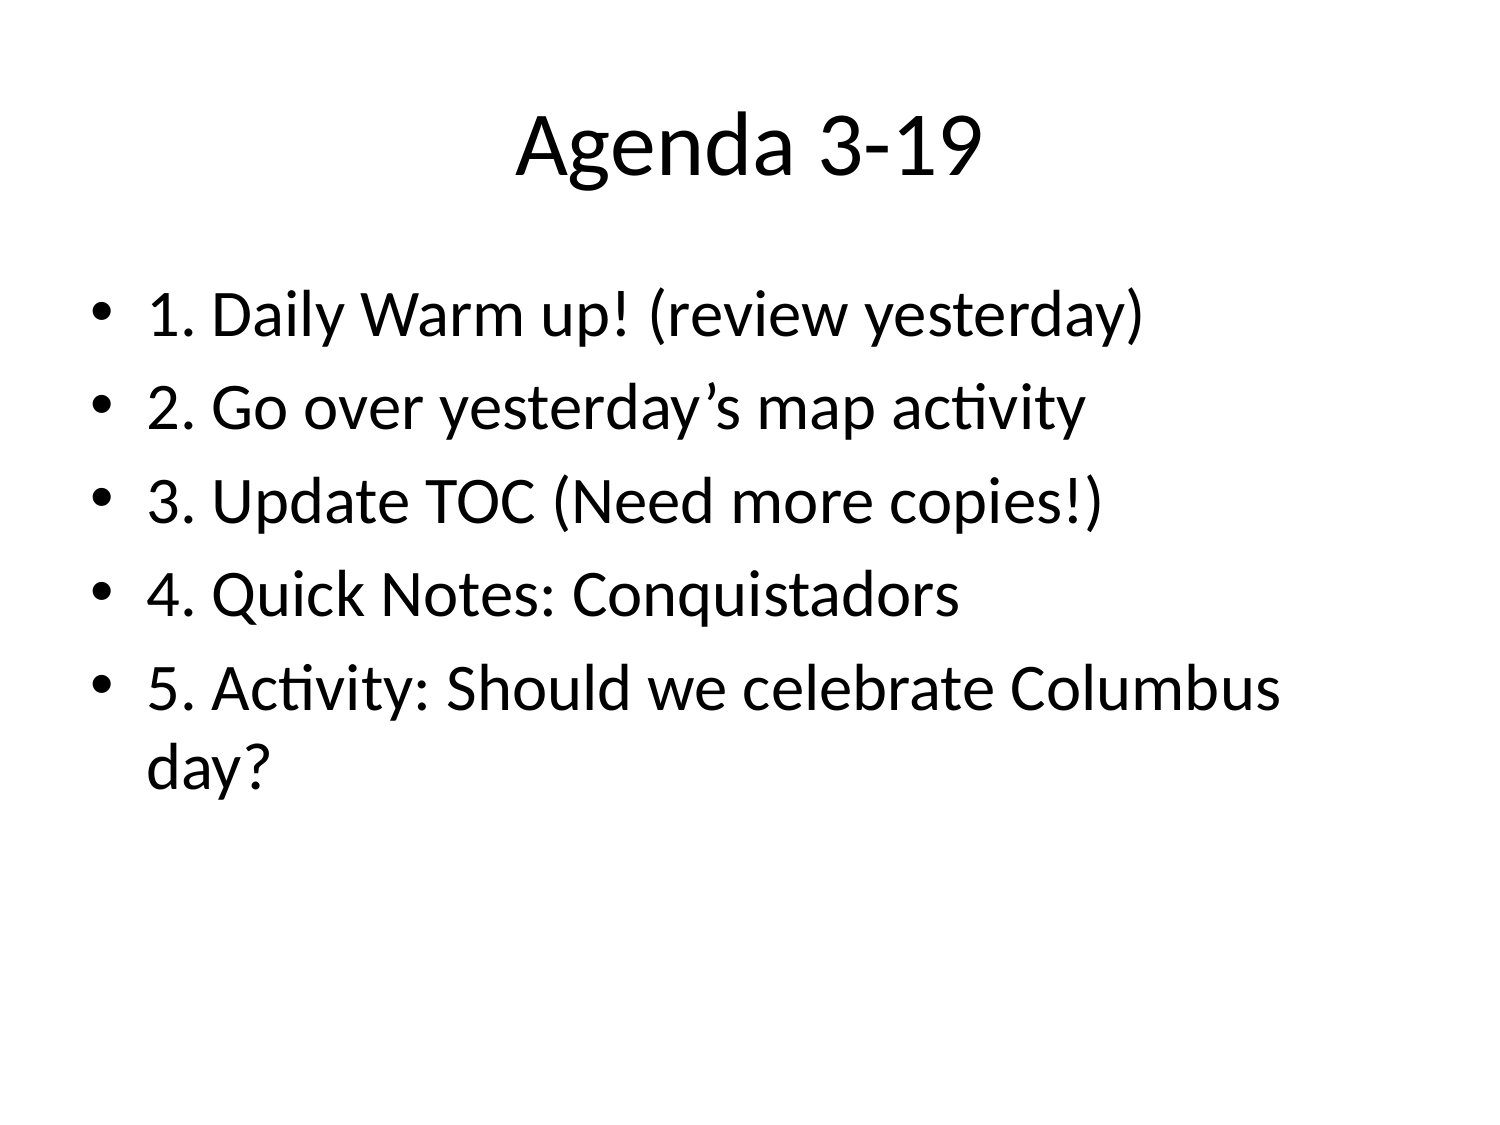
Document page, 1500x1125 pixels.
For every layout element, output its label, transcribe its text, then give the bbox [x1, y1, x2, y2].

title Agenda 3-19 [75, 45, 1425, 233]
list 1. Daily Warm up! (review yesterday) 2. Go over yesterday’s map activity 3. Update TOC (Need more copies!) 4. Quick Notes: Conquistadors 5. Activity: Should we celebrate Columbus day? [75, 262, 1425, 1005]
